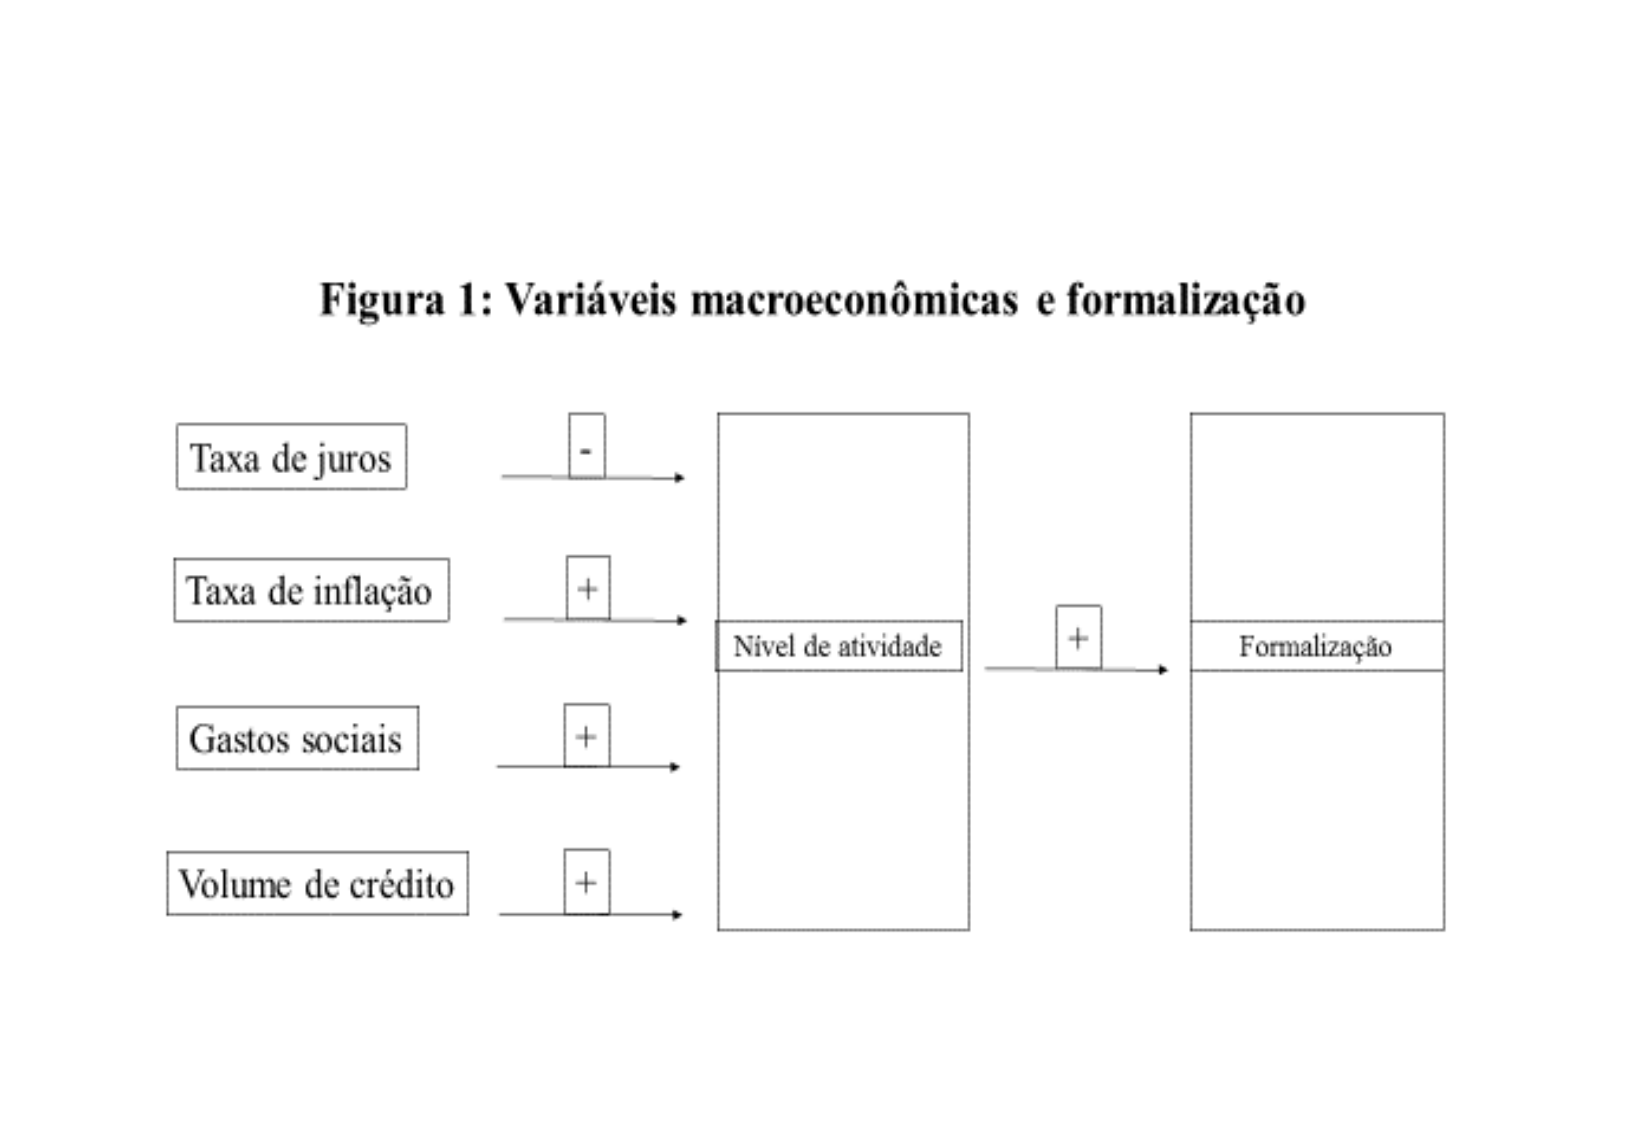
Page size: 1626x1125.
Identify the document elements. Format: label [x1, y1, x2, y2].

picture [56, 172, 1569, 1107]
